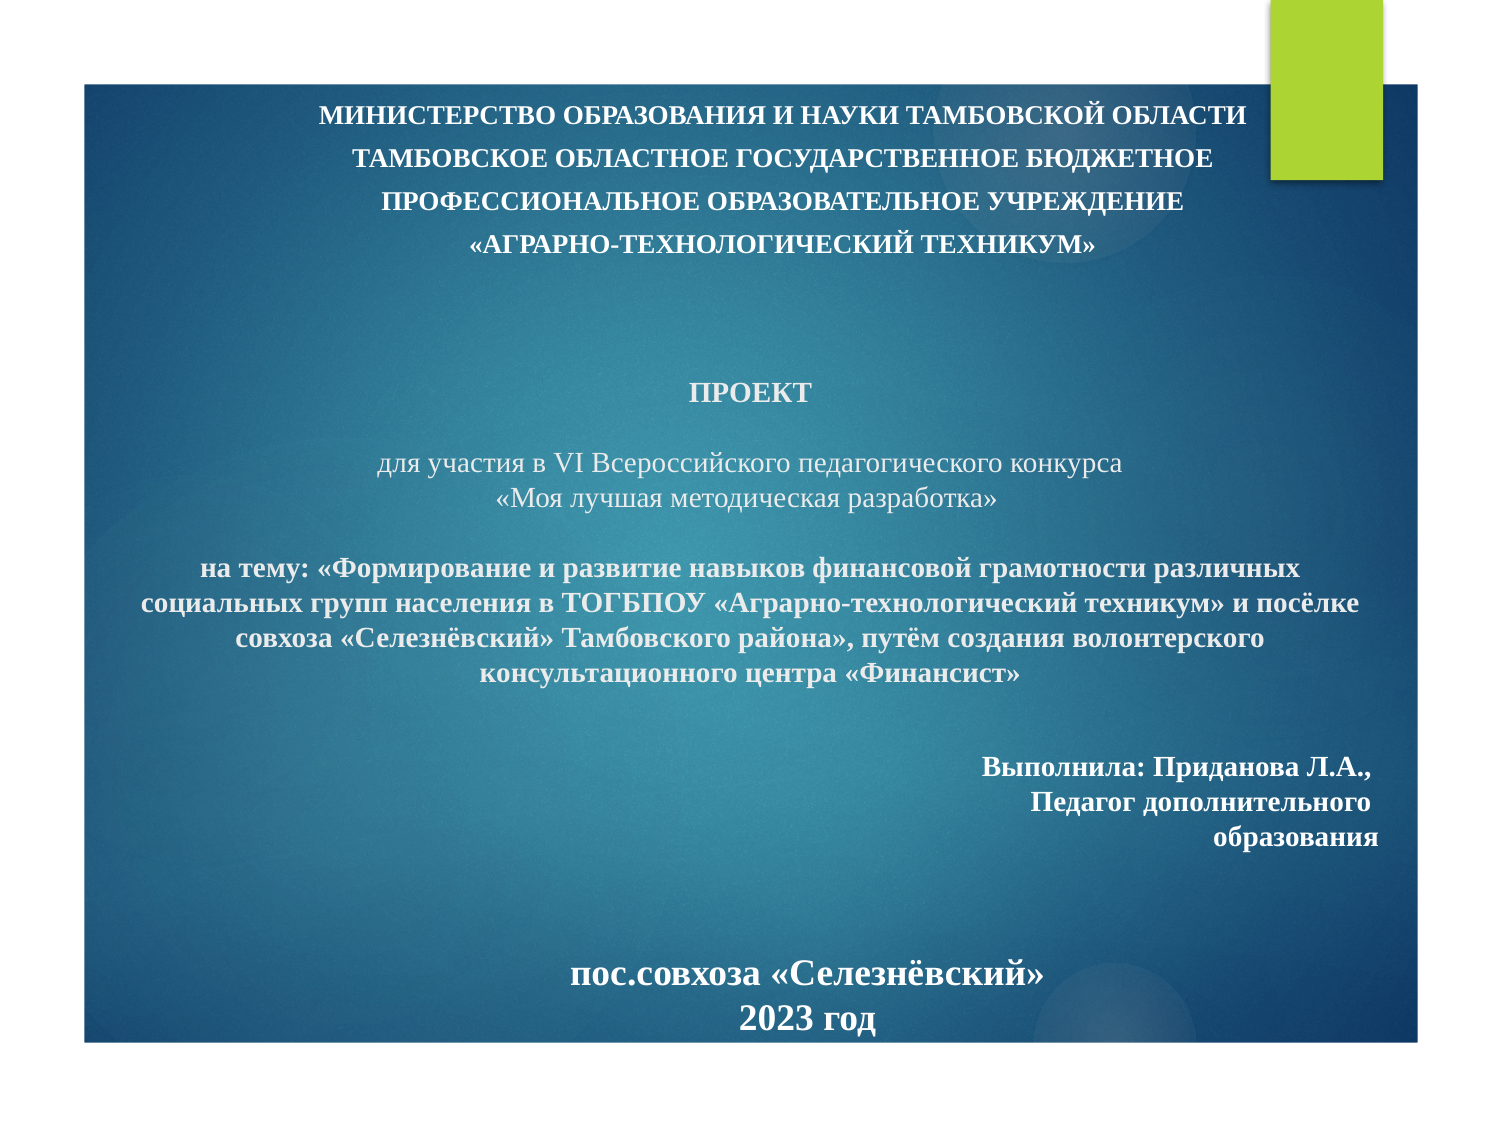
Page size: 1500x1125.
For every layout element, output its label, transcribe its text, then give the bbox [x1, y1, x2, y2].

subtitle Министерство образования и науки Тамбовской области Тамбовское областное государственное бюджетное профессиональное образовательное учреждение «Аграрно-технологический техникум» [64, 90, 1500, 291]
text_box Выполнила: Приданова Л.А., Педагог дополнительного образования [773, 739, 1394, 860]
title ПРОЕКТ для участия в VI Всероссийского педагогического конкурса «Моя лучшая методическая разработка» на тему: «Формирование и развитие навыков финансовой грамотности различных социальных групп населения в ТОГБПОУ «Аграрно-технологический техникум» и посёлке совхоза «Селезнёвский» Тамбовского района», путём создания волонтерского консультационного центра «Финансист» [103, 291, 1398, 731]
text_box пос.совхоза «Селезнёвский» 2023 год [395, 940, 1220, 1046]
